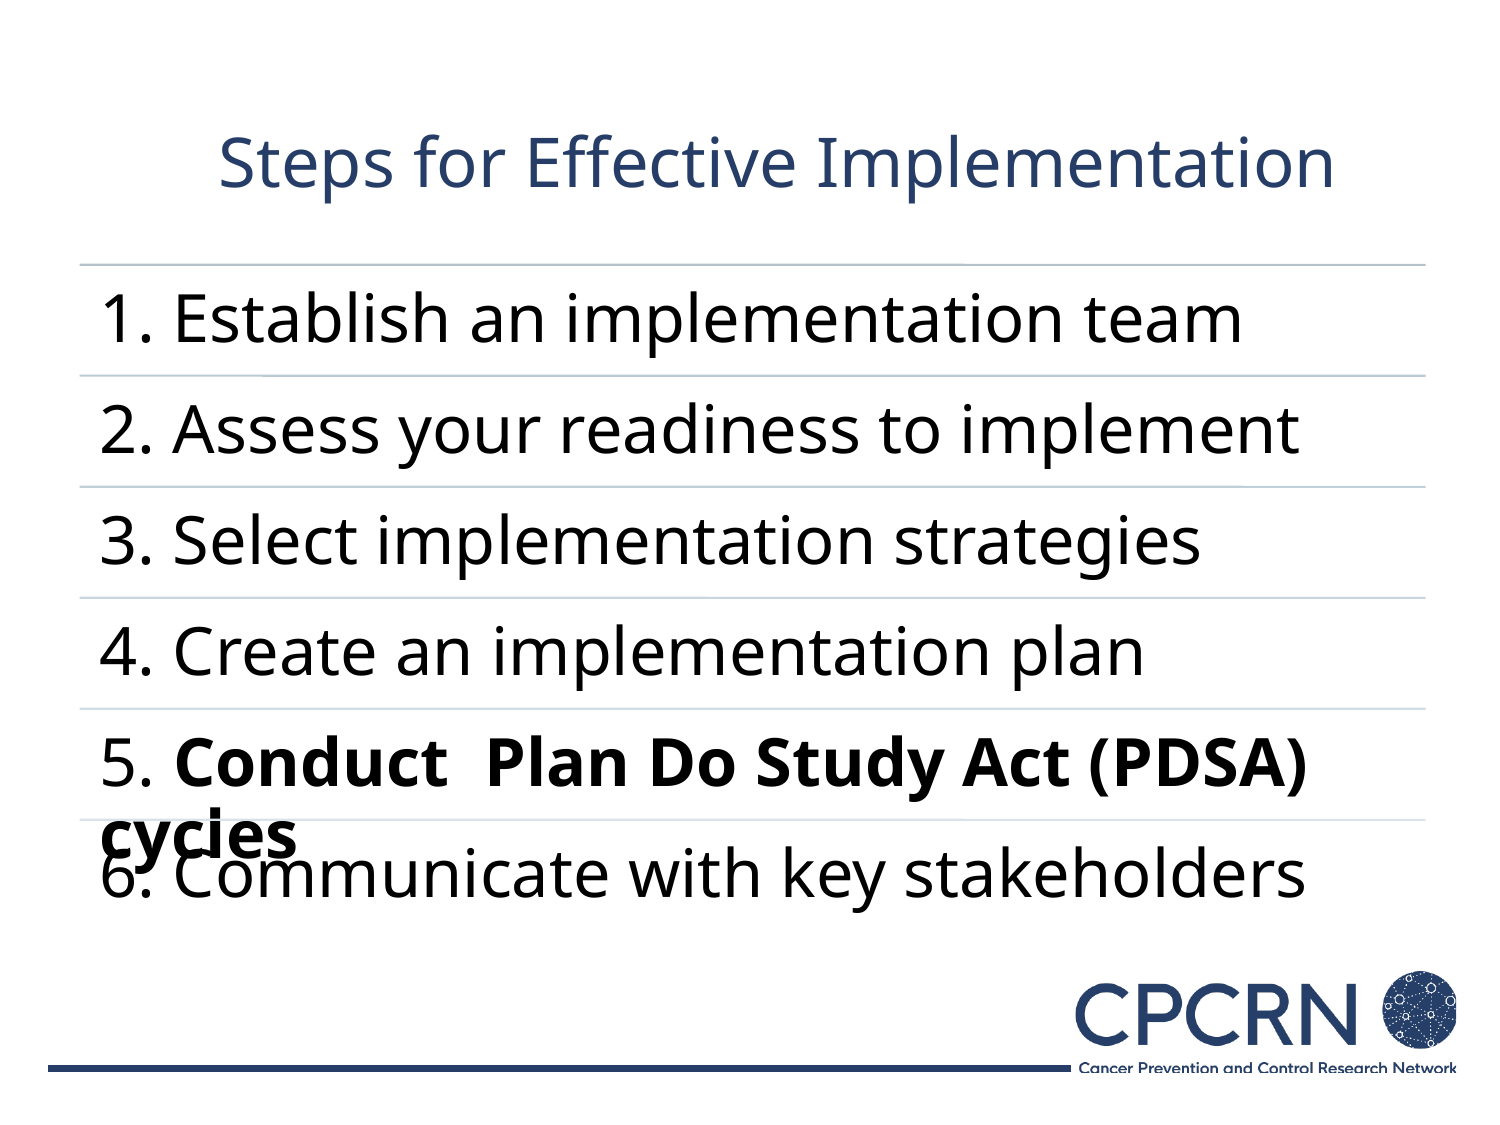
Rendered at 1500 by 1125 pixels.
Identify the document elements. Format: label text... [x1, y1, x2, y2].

title Steps for Effective Implementation [203, 46, 1359, 263]
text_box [79, 264, 1426, 932]
